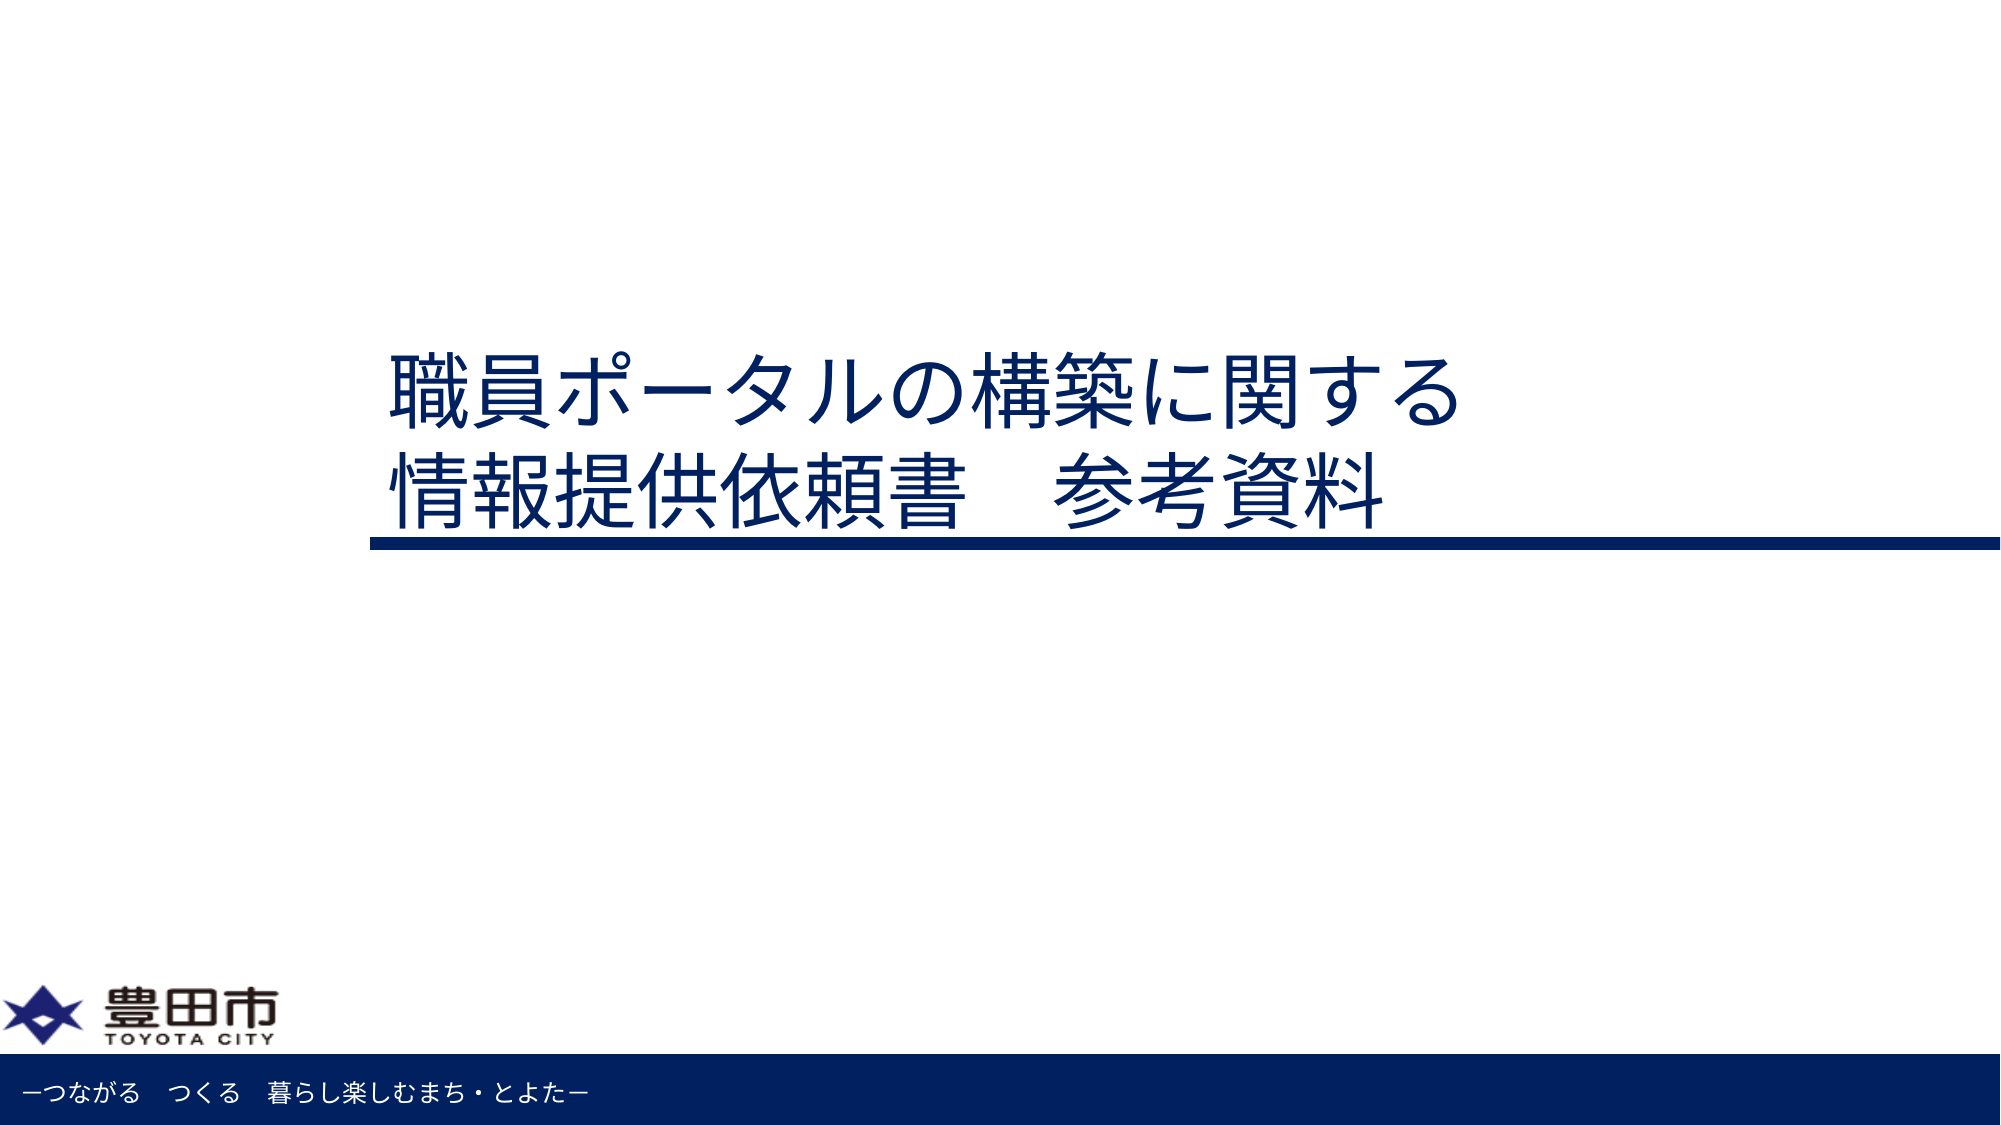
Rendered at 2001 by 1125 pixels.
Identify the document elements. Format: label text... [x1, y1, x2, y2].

title 職員ポータルの構築に関する 情報提供依頼書 参考資料 [371, 341, 1597, 537]
picture [0, 976, 292, 1052]
